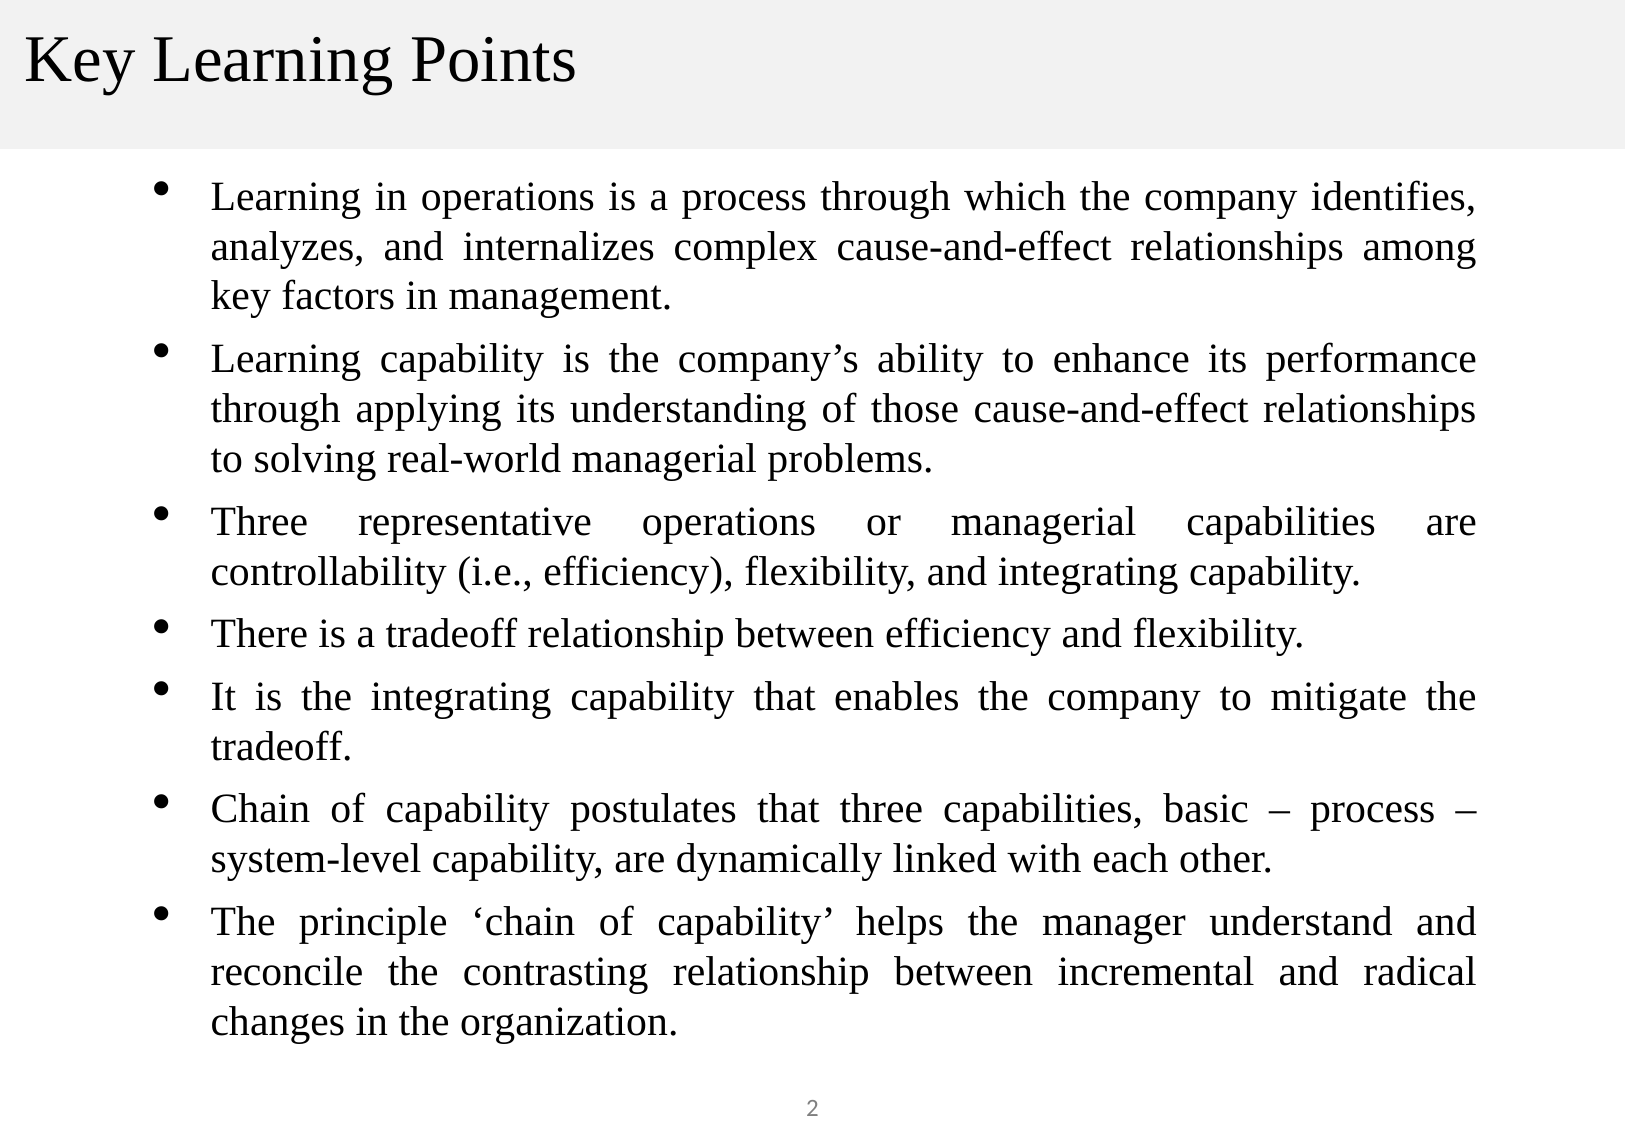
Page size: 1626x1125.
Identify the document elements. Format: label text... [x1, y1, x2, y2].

title Key Learning Points [9, 7, 1445, 157]
list Learning in operations is a process through which the company identifies, analyzes, and internalizes complex cause-and-effect relationships among key factors in management. Learning capability is the company’s ability to enhance its performance through applying its understanding of those cause-and-effect relationships to solving real-world managerial problems. Three representative operations or managerial capabilities are controllability (i.e., efficiency), flexibility, and integrating capability. There is a tradeoff relationship between efficiency and flexibility. It is the integrating capability that enables the company to mitigate the tradeoff. Chain of capability postulates that three capabilities, basic – process – system-level capability, are dynamically linked with each other. The principle ‘chain of capability’ helps the manager understand and reconcile the contrasting relationship between incremental and radical changes in the organization. [139, 160, 1493, 836]
